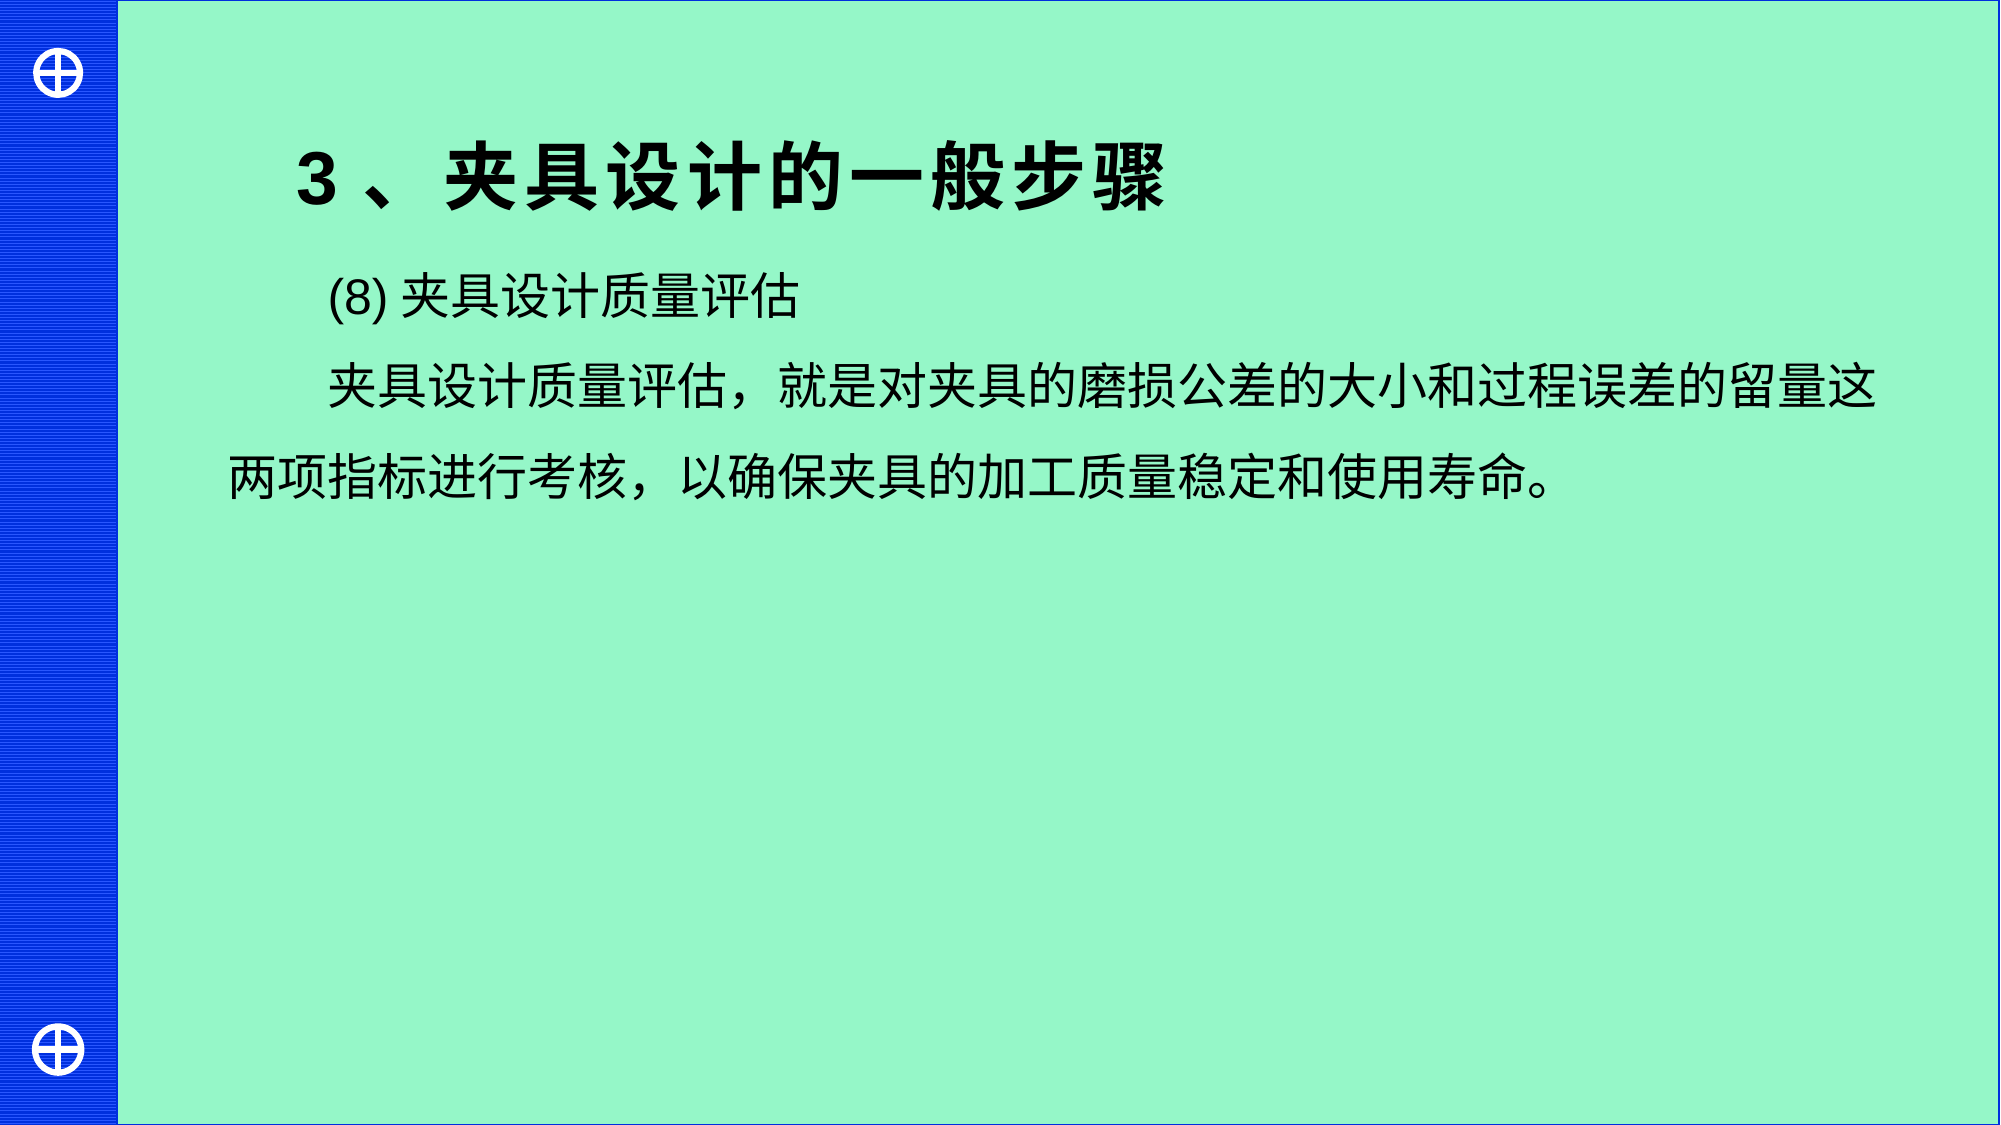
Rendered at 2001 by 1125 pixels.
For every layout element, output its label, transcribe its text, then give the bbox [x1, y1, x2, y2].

text_box 3、夹具设计的一般步骤 [173, 106, 1462, 228]
text_box (8)夹具设计质量评估 夹具设计质量评估，就是对夹具的磨损公差的大小和过程误差的留量这两项指标进行考核，以确保夹具的加工质量稳定和使用寿命。 [212, 227, 1908, 603]
